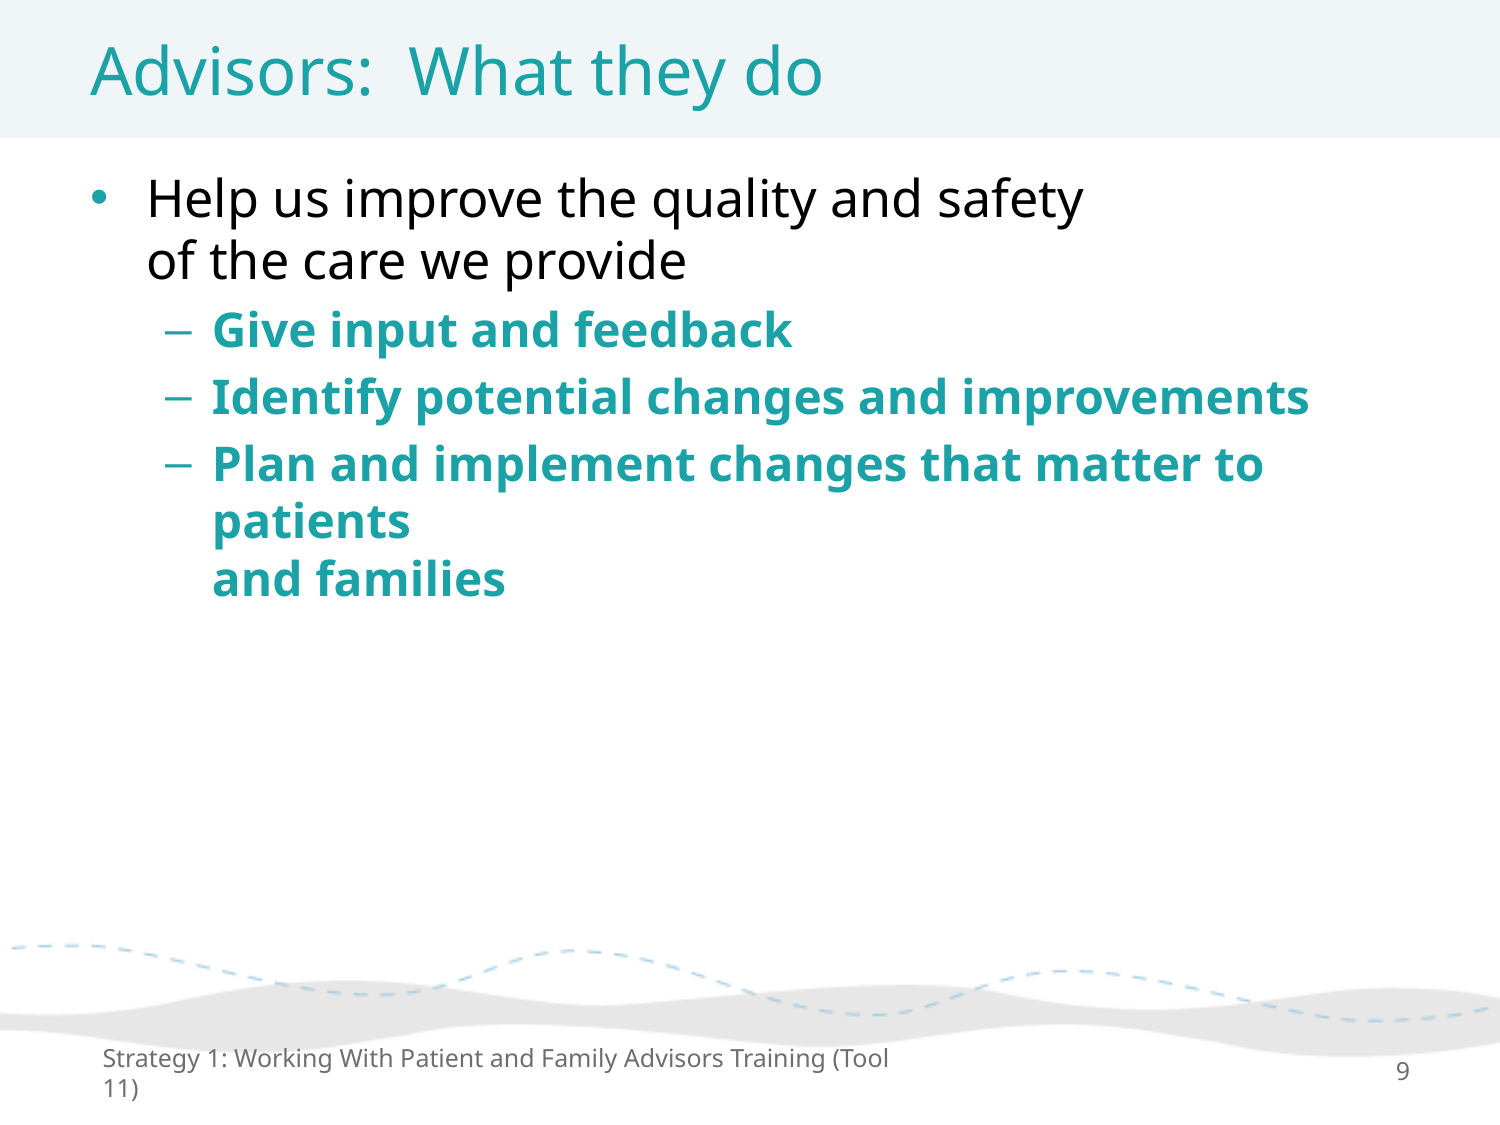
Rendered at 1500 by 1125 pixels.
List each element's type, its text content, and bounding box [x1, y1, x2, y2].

footer Strategy 1: Working With Patient and Family Advisors Training (Tool 11) [87, 1042, 925, 1103]
picture [0, 0, 1500, 1125]
title Advisors: What they do [75, 0, 1425, 138]
slide_number 9 [1074, 1042, 1425, 1103]
list Help us improve the quality and safety of the care we provide Give input and feedback Identify potential changes and improvements Plan and implement changes that matter to patients and families [75, 157, 1425, 900]
